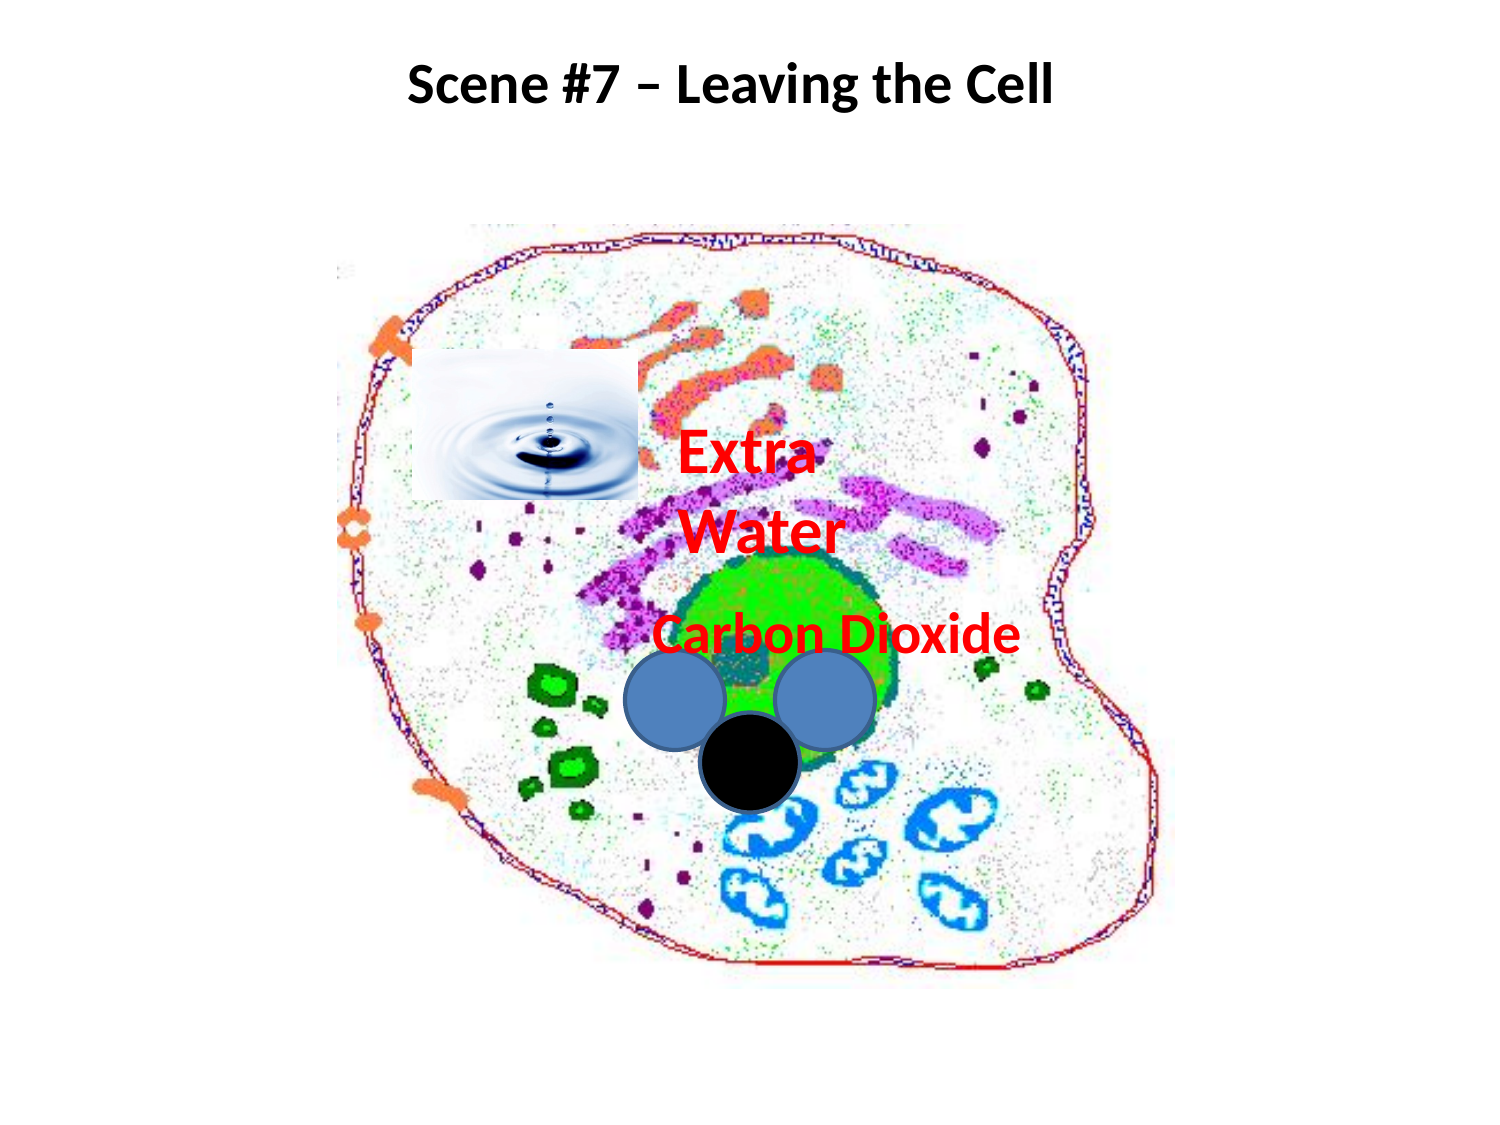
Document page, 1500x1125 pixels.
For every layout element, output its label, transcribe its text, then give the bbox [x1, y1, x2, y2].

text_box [412, 349, 938, 577]
picture [337, 224, 1176, 990]
text_box Scene #7 – Leaving the Cell [37, 37, 1425, 123]
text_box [624, 587, 1051, 813]
